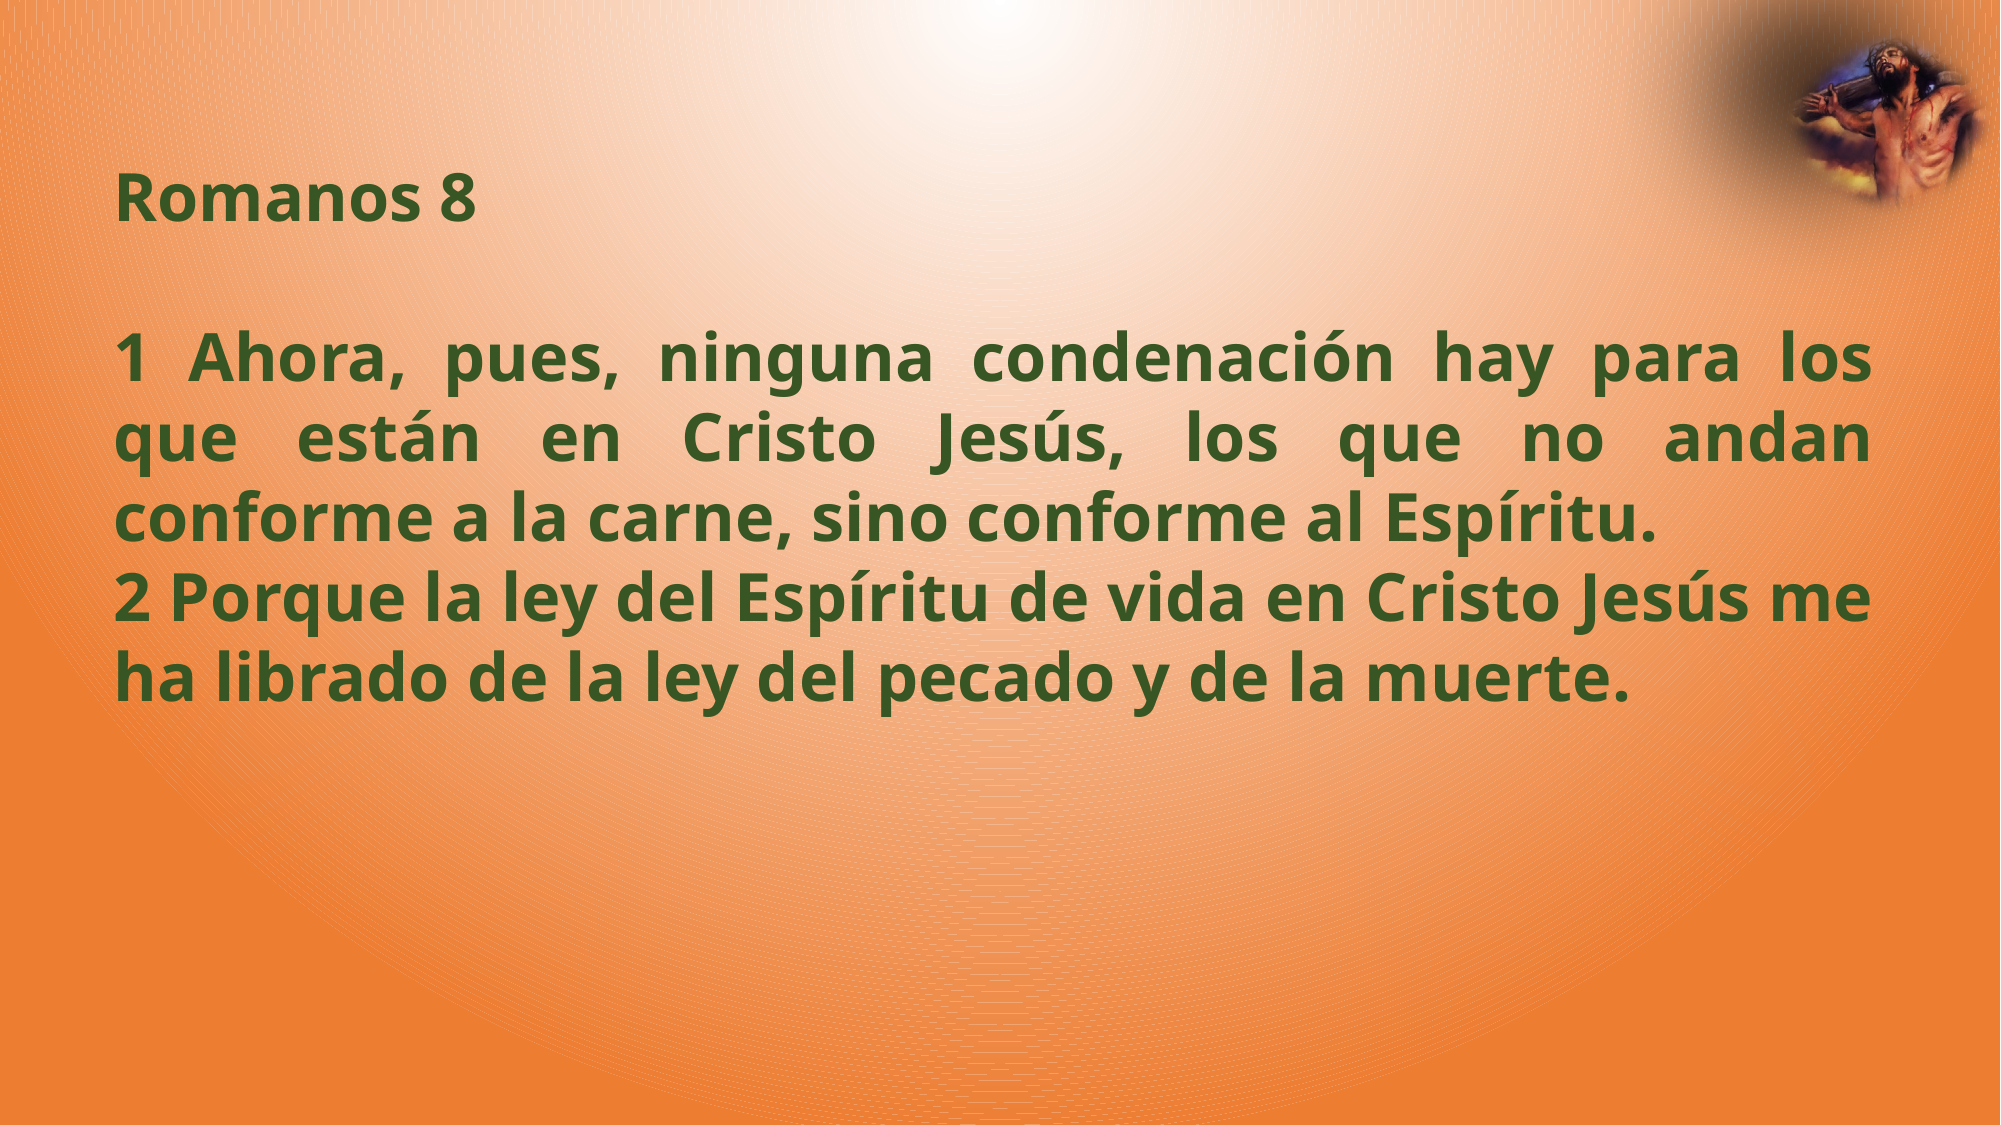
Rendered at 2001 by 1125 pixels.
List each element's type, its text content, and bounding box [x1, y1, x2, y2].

text_box Romanos 8 1 Ahora, pues, ninguna condenación hay para los que están en Cristo Jesús, los que no andan conforme a la carne, sino conforme al Espíritu. 2 Porque la ley del Espíritu de vida en Cristo Jesús me ha librado de la ley del pecado y de la muerte. [98, 147, 1890, 723]
picture [1779, 26, 2000, 220]
